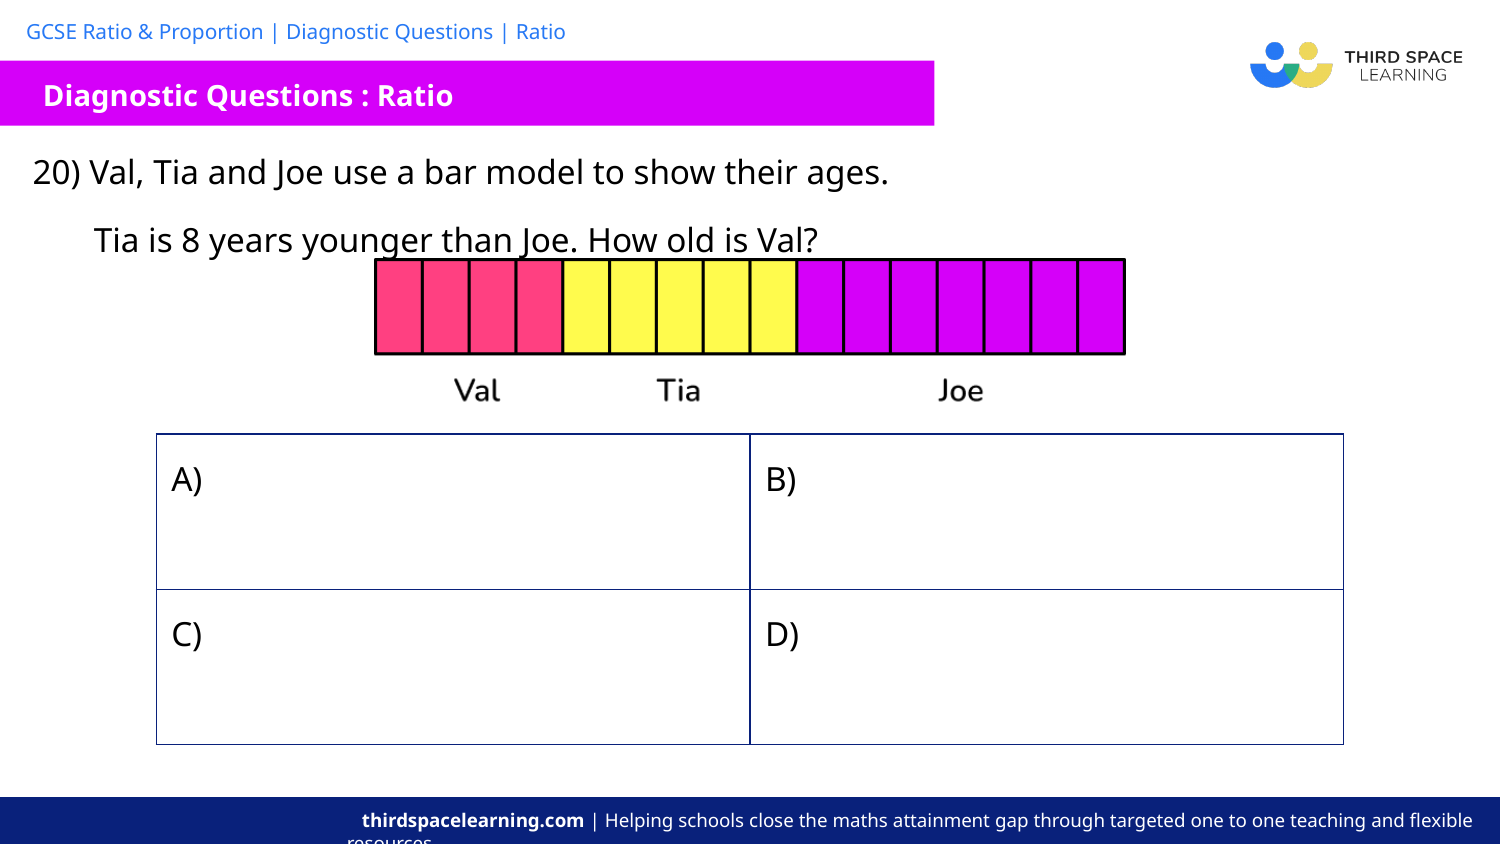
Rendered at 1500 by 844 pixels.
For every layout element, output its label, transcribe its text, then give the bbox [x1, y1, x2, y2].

text_box Diagnostic Questions : Ratio [27, 61, 778, 127]
picture [1250, 33, 1465, 99]
picture [374, 258, 1126, 412]
table_header 20) Val, Tia and Joe use a bar model to show their ages. Tia is 8 years younger than Joe. How old is Val? [18, 141, 1439, 256]
